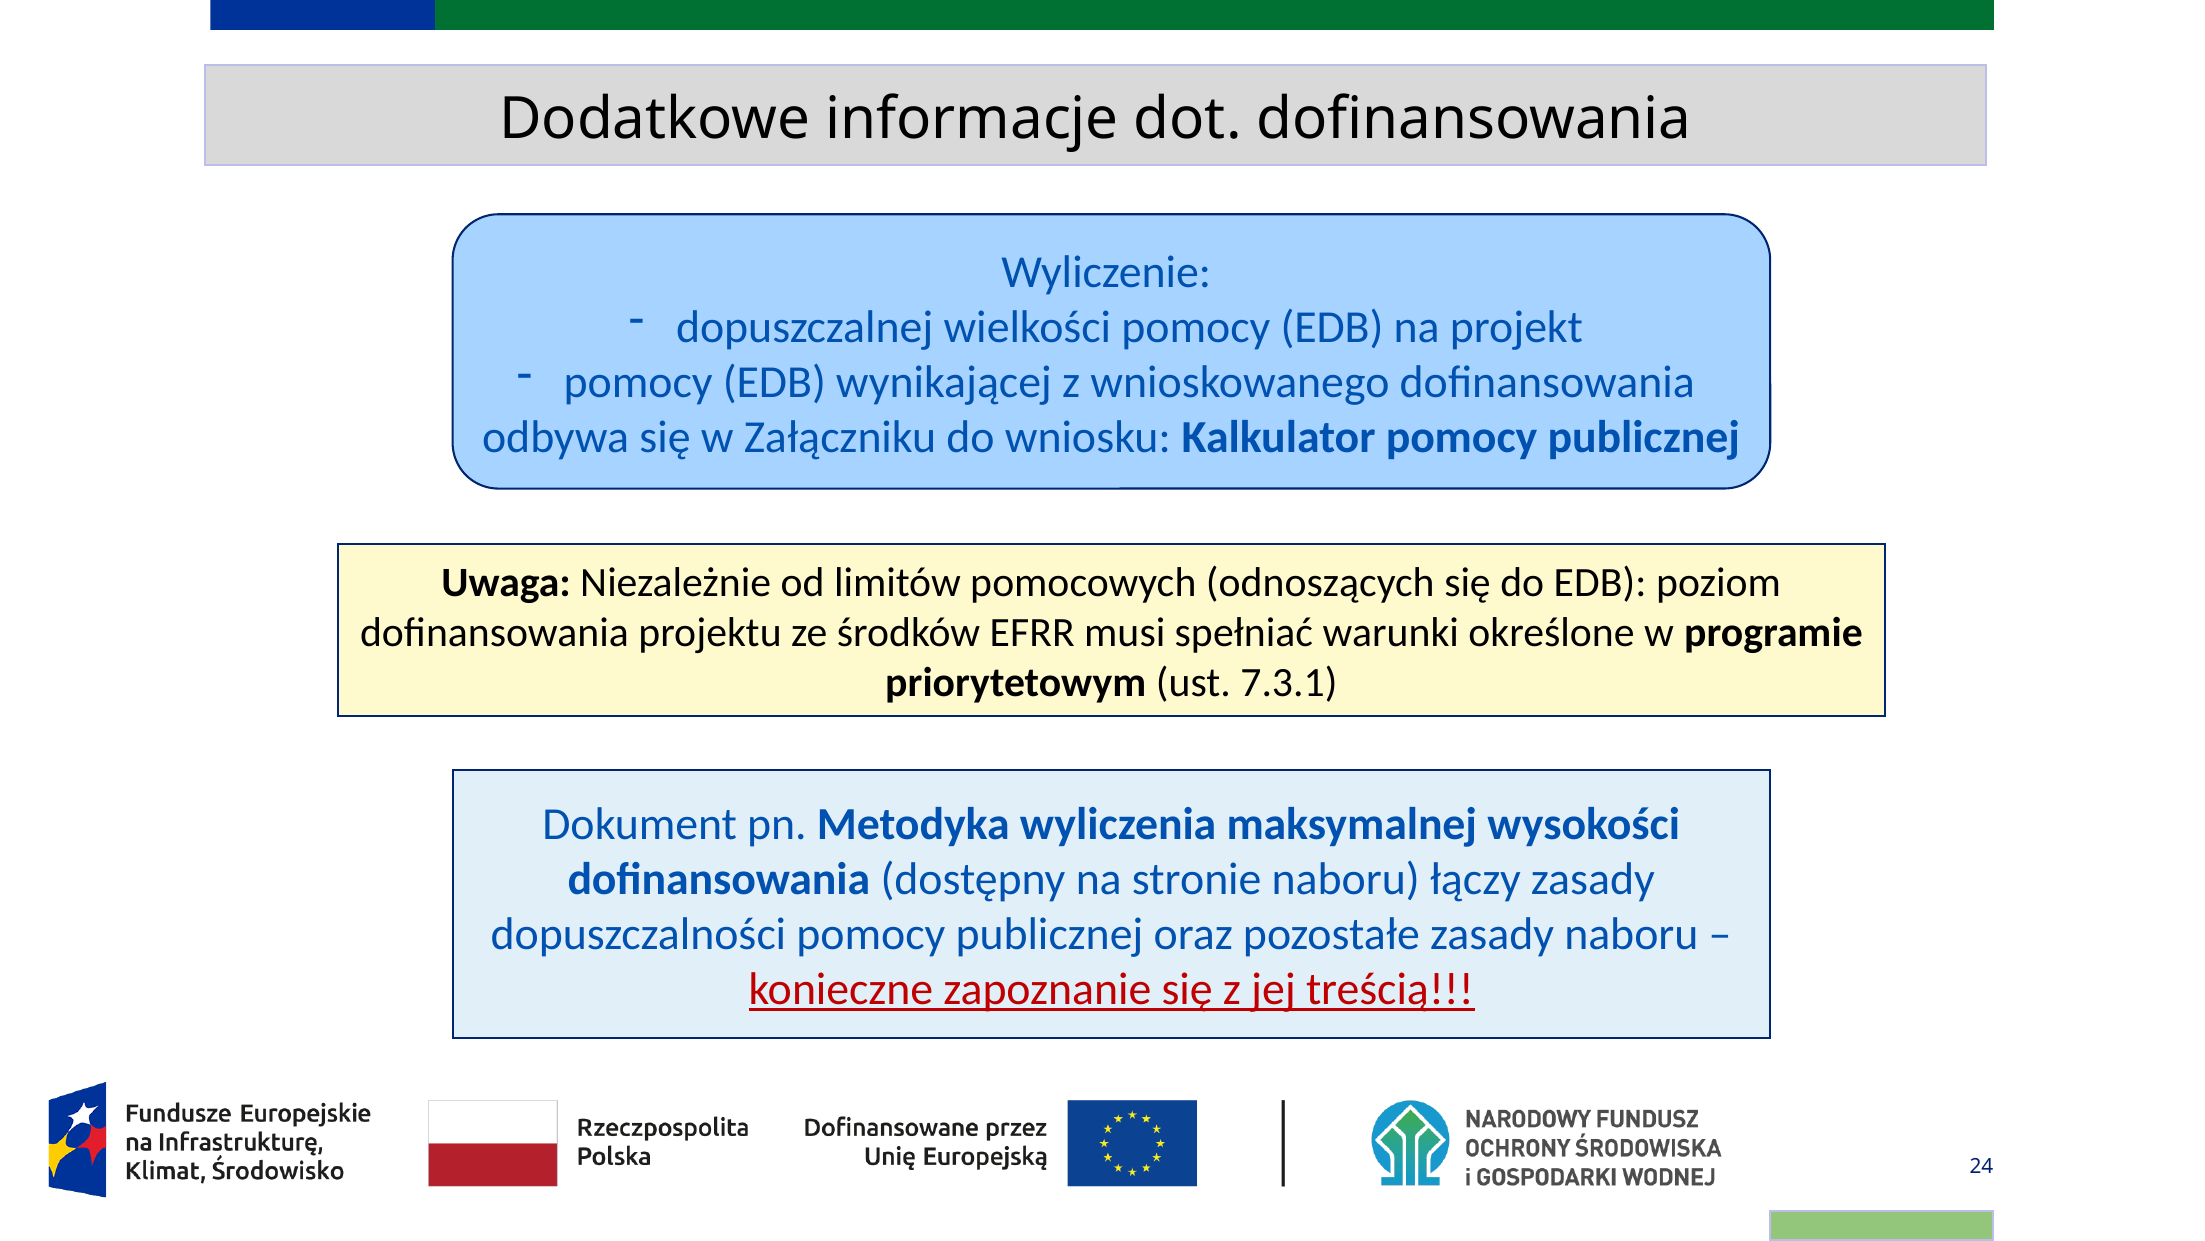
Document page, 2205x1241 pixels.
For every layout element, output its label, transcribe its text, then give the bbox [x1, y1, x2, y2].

title Dokument pn. Metodyka wyliczenia maksymalnej wysokości dofinansowania (dostępny na stronie naboru) łączy zasady dopuszczalności pomocy publicznej oraz pozostałe zasady naboru – konieczne zapoznanie się z jej treścią!!! [452, 769, 1771, 1039]
text_box Wyliczenie: dopuszczalnej wielkości pomocy (EDB) na projekt pomocy (EDB) wynikającej z wnioskowanego dofinansowania odbywa się w Załączniku do wniosku: Kalkulator pomocy publicznej [451, 213, 1772, 490]
picture [18, 1053, 1751, 1226]
text_box Dodatkowe informacje dot. dofinansowania [204, 64, 1987, 166]
slide_number 24 [1770, 1151, 1993, 1182]
text_box Uwaga: Niezależnie od limitów pomocowych (odnoszących się do EDB): poziom dofinansowania projektu ze środków EFRR musi spełniać warunki określone w programie priorytetowym (ust. 7.3.1) [337, 543, 1886, 717]
